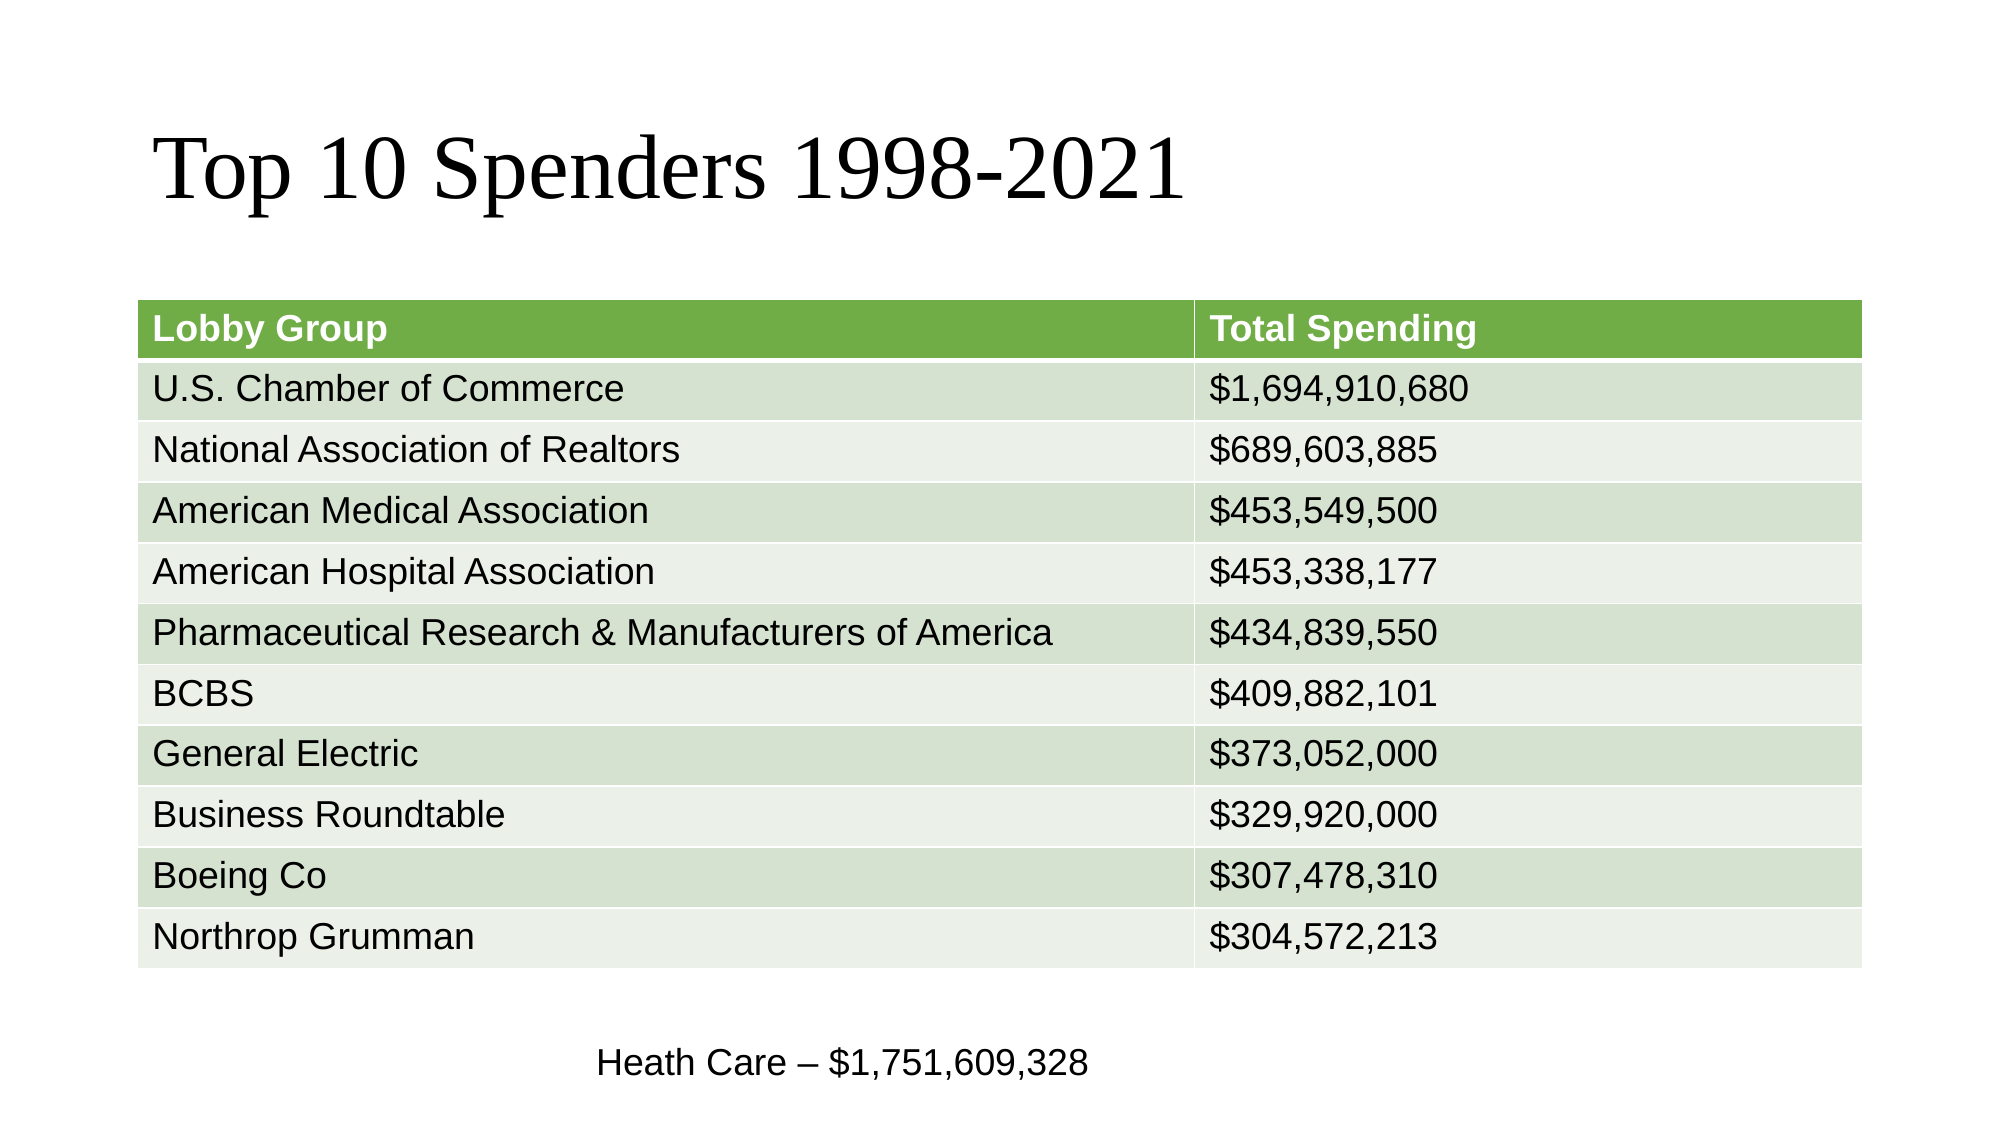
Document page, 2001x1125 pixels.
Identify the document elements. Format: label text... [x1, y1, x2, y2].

table_cell U.S. Chamber of Commerce [138, 363, 1194, 420]
table_cell Boeing Co [138, 848, 1194, 907]
table_cell General Electric [138, 726, 1194, 785]
title Top 10 Spenders 1998-2021 [137, 59, 1863, 278]
table_header Lobby Group [138, 300, 1194, 358]
table_header Total Spending [1195, 300, 1862, 358]
table_cell $434,839,550 [1195, 604, 1862, 664]
table_cell $689,603,885 [1195, 422, 1862, 481]
table_cell $307,478,310 [1195, 848, 1862, 907]
table_cell $1,694,910,680 [1195, 363, 1862, 420]
table_cell BCBS [138, 665, 1194, 724]
table_cell Northrop Grumman [138, 909, 1194, 968]
table_cell $304,572,213 [1195, 909, 1862, 968]
table_cell National Association of Realtors [138, 422, 1194, 481]
table_cell $329,920,000 [1195, 787, 1862, 846]
table_cell Pharmaceutical Research & Manufacturers of America [138, 604, 1194, 664]
table_cell American Medical Association [138, 483, 1194, 542]
table_cell American Hospital Association [138, 544, 1194, 603]
table_cell $453,549,500 [1195, 483, 1862, 542]
table_cell $373,052,000 [1195, 726, 1862, 785]
table_cell Business Roundtable [138, 787, 1194, 846]
table_cell $453,338,177 [1195, 544, 1862, 603]
text_box Heath Care – $1,751,609,328 [581, 1030, 1104, 1090]
table_cell $409,882,101 [1195, 665, 1862, 724]
